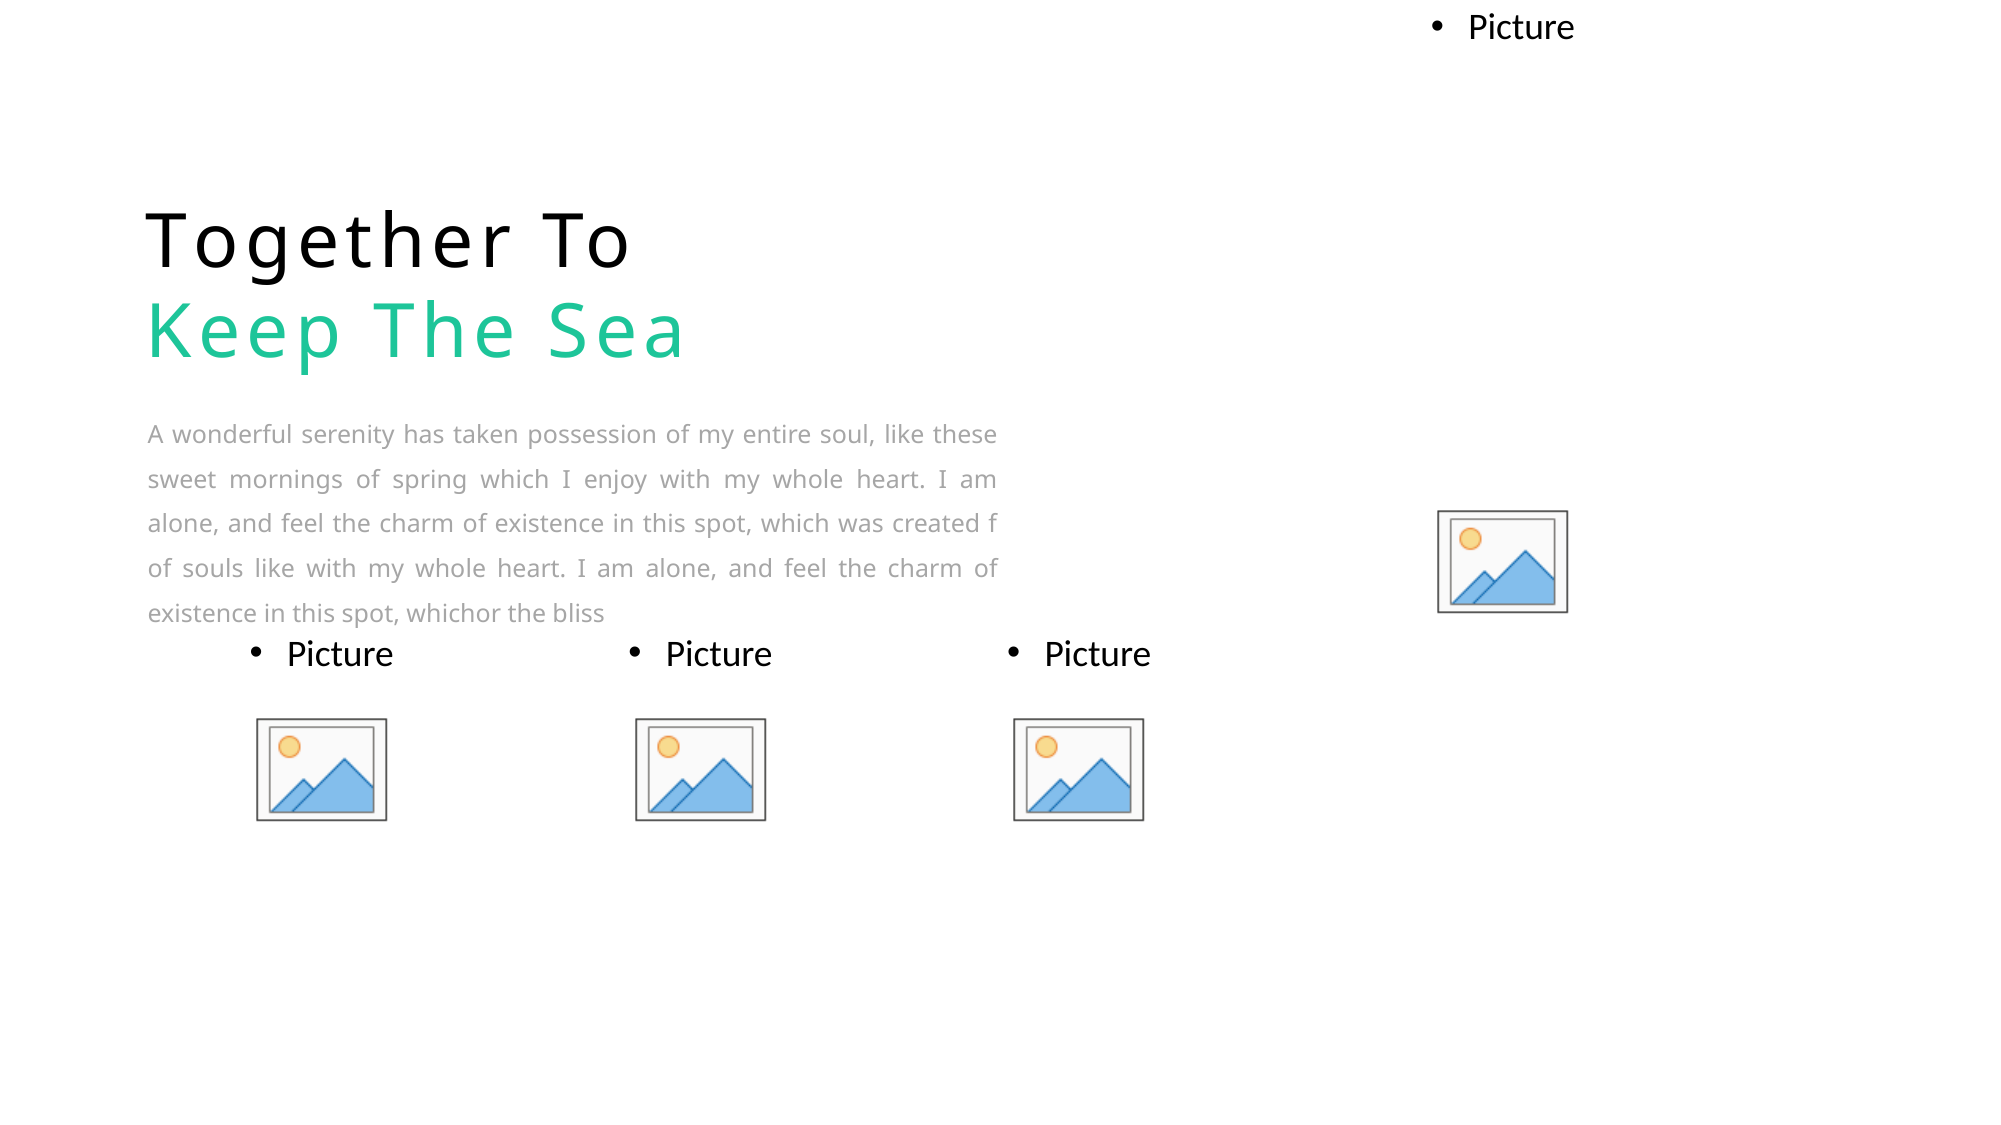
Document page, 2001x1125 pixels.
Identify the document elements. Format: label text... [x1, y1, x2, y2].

text_box Together To Keep The Sea [130, 184, 845, 380]
picture [905, 0, 1844, 1125]
picture [148, 626, 496, 914]
text_box A wonderful serenity has taken possession of my entire soul, like these sweet mornings of spring which I enjoy with my whole heart. I am alone, and feel the charm of existence in this spot, which was created f of souls like with my whole heart. I am alone, and feel the charm of existence in this spot, whichor the bliss [132, 395, 1014, 636]
picture [526, 626, 875, 914]
